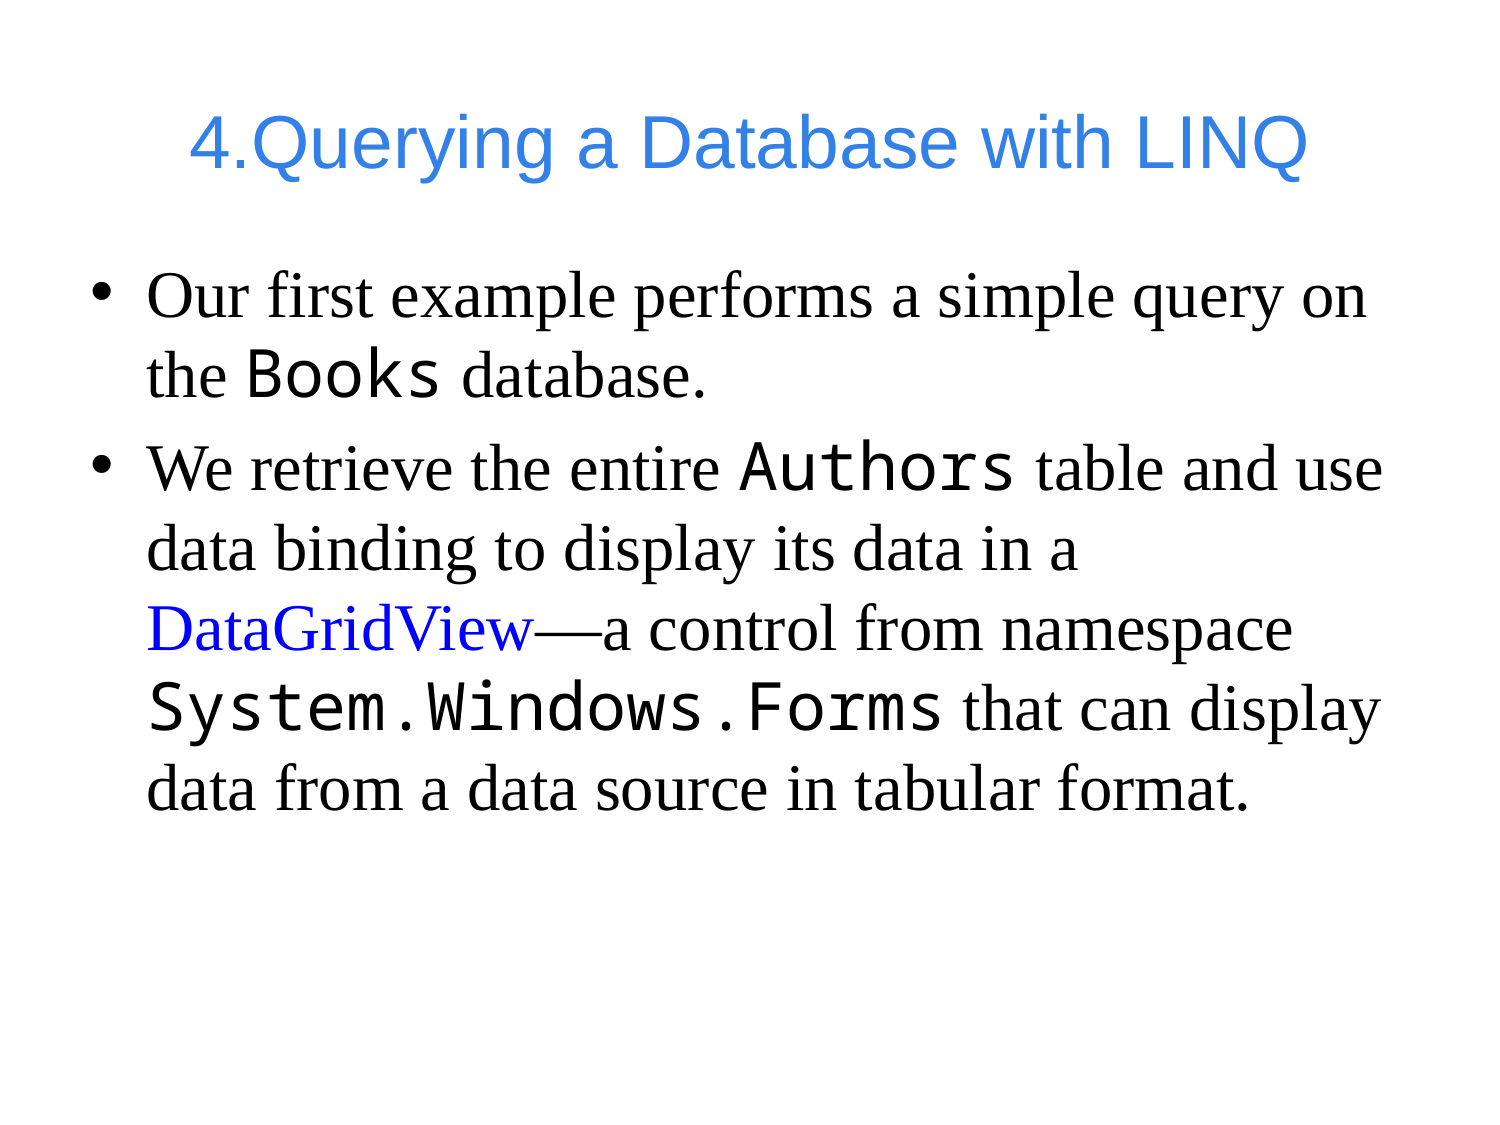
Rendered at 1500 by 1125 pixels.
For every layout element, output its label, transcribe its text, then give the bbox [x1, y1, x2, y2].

list Our first example performs a simple query on the Books database. We retrieve the entire Authors table and use data binding to display its data in a DataGridView—a control from namespace System.Windows.Forms that can display data from a data source in tabular format. [75, 242, 1425, 986]
title 4.Querying a Database with LINQ [75, 45, 1425, 233]
